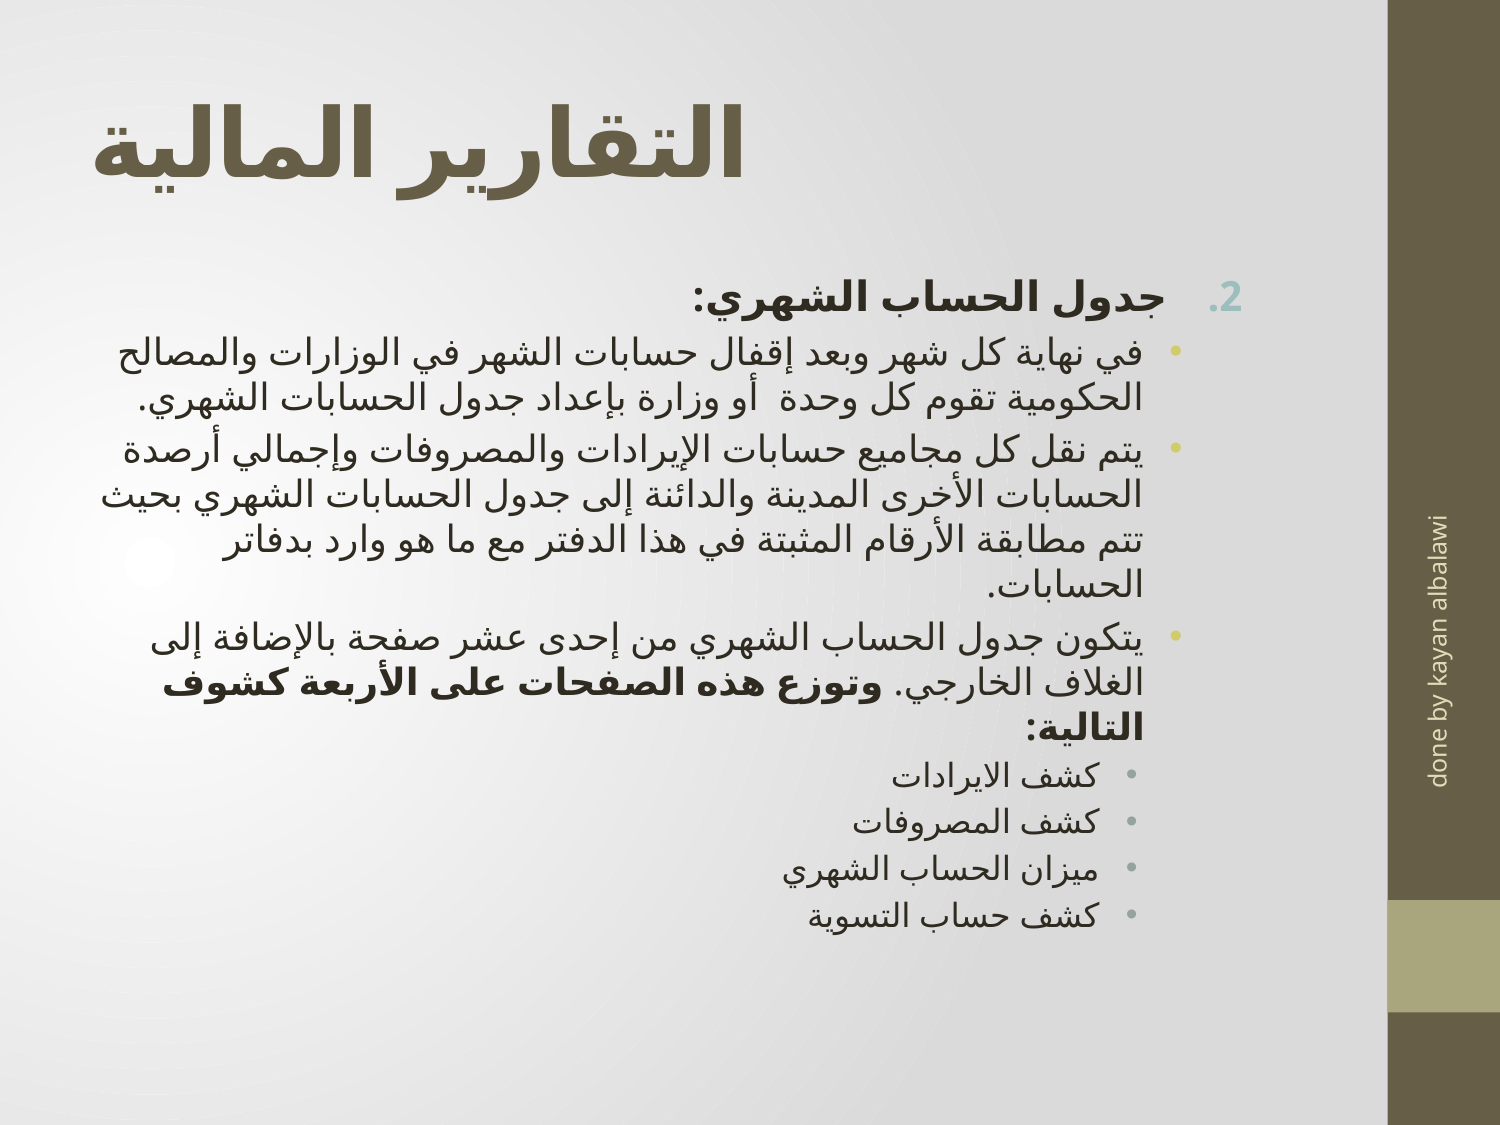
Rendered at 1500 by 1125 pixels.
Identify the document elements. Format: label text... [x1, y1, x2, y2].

list جدول الحساب الشهري: في نهاية كل شهر وبعد إقفال حسابات الشهر في الوزارات والمصالح الحكومية تقوم كل وحدة أو وزارة بإعداد جدول الحسابات الشهري. يتم نقل كل مجاميع حسابات الإيرادات والمصروفات وإجمالي أرصدة الحسابات الأخرى المدينة والدائنة إلى جدول الحسابات الشهري بحيث تتم مطابقة الأرقام المثبتة في هذا الدفتر مع ما هو وارد بدفاتر الحسابات. يتكون جدول الحساب الشهري من إحدى عشر صفحة بالإضافة إلى الغلاف الخارجي. وتوزع هذه الصفحات على الأربعة كشوف التالية: كشف الايرادات كشف المصروفات ميزان الحساب الشهري كشف حساب التسوية [75, 262, 1325, 1050]
title التقارير المالية [75, 45, 1325, 233]
footer done by kayan albalawi [1408, 500, 1469, 889]
